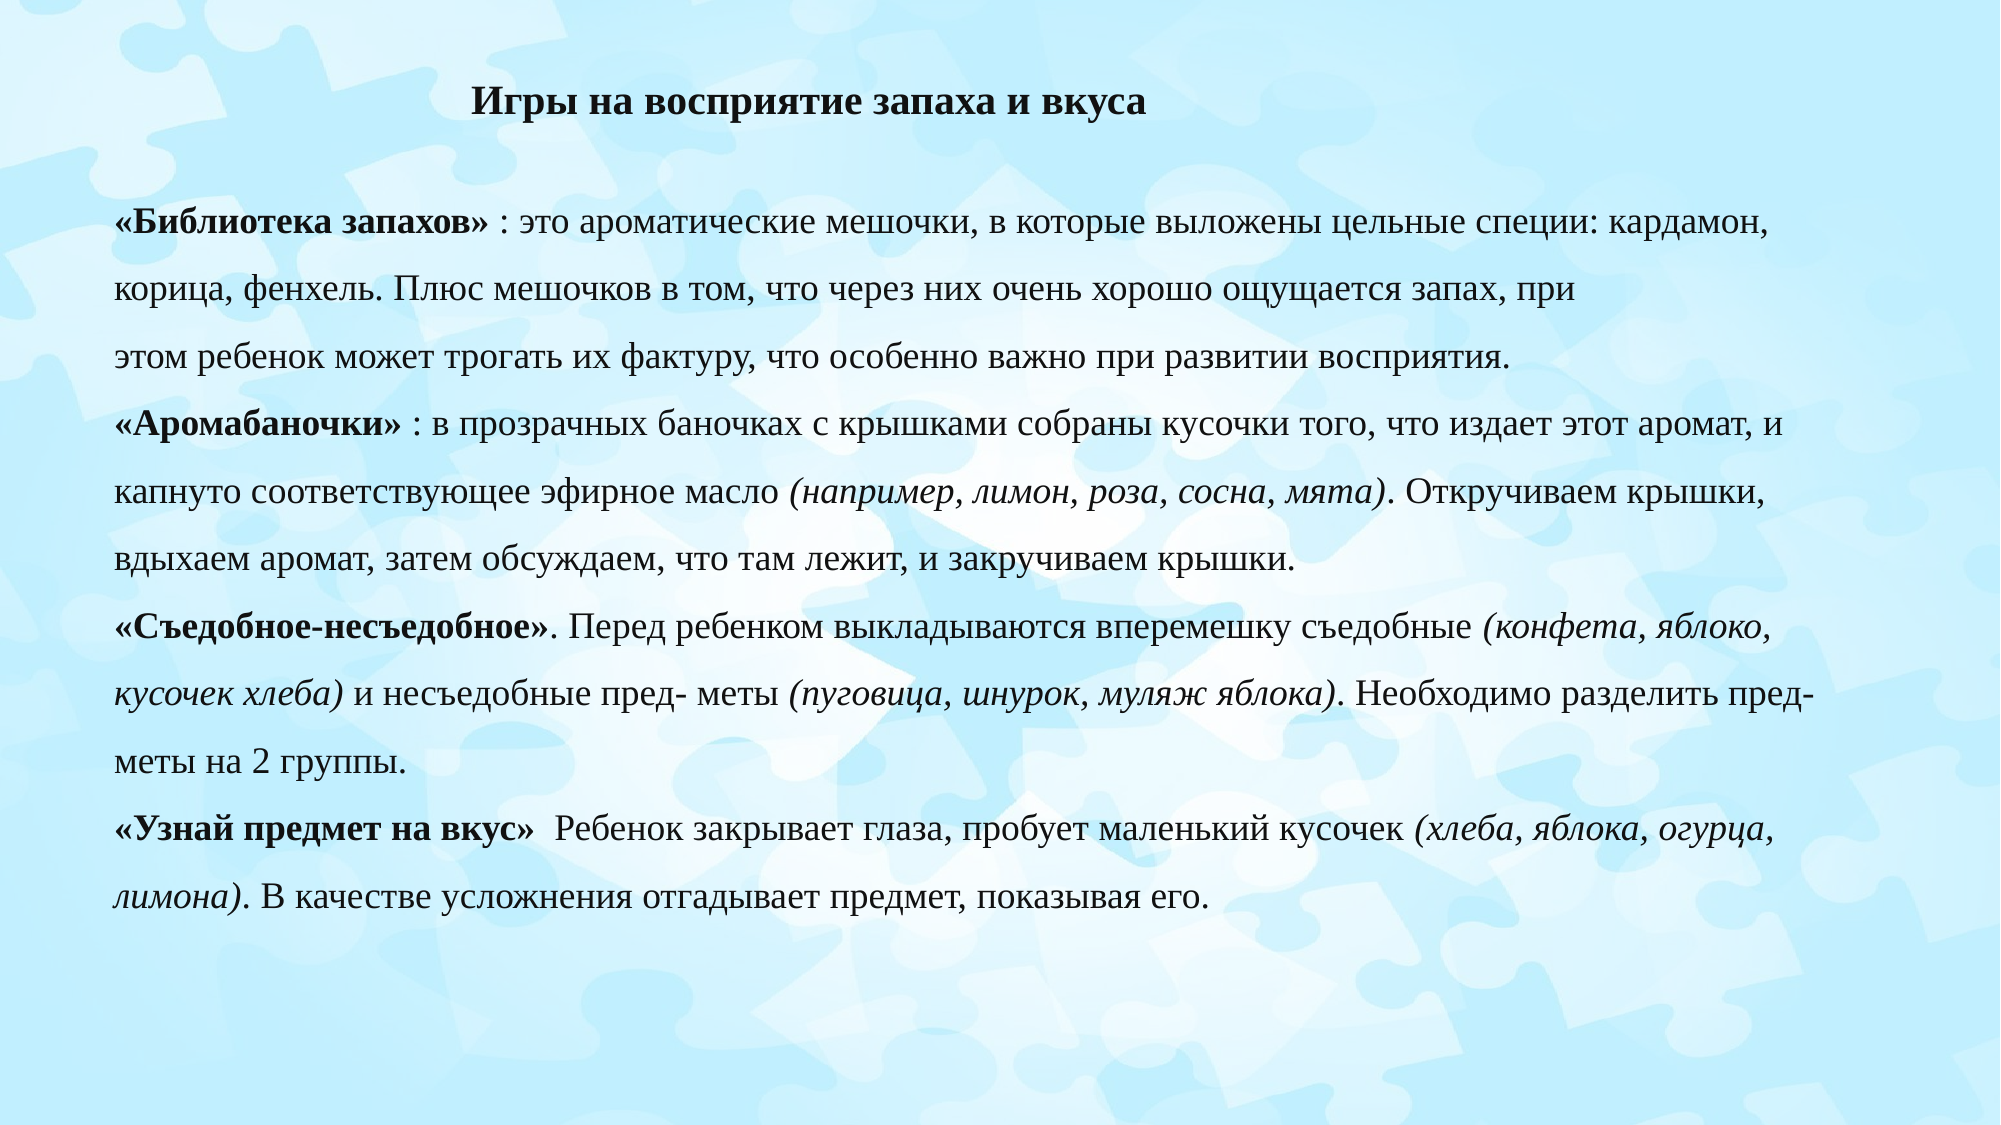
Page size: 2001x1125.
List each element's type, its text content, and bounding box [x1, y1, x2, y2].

text_box Игры на восприятие запаха и вкуса «Библиотека запахов» : это ароматические мешочки, в которые выложены цельные специи: кардамон, корица, фенхель. Плюс мешочков в том, что через них очень хорошо ощущается запах, при этом ребенок может трогать их фактуру, что особенно важно при развитии восприятия. «Аромабаночки» : в прозрачных баночках с крышками собраны кусочки того, что издает этот аромат, и капнуто соответствующее эфирное масло (например, лимон, роза, сосна, мята). Откручиваем крышки, вдыхаем аромат, затем обсуждаем, что там лежит, и закручиваем крышки. «Съедобное-несъедобное». Перед ребенком выкладываются вперемешку съедобные (конфета, яблоко, кусочек хлеба) и несъедобные пред- меты (пуговица, шнурок, муляж яблока). Необходимо разделить пред- меты на 2 группы. «Узнай предмет на вкус» Ребенок закрывает глаза, пробует маленький кусочек (хлеба, яблока, огурца, лимона). В качестве усложнения отгадывает предмет, показывая его. [99, 65, 1901, 923]
